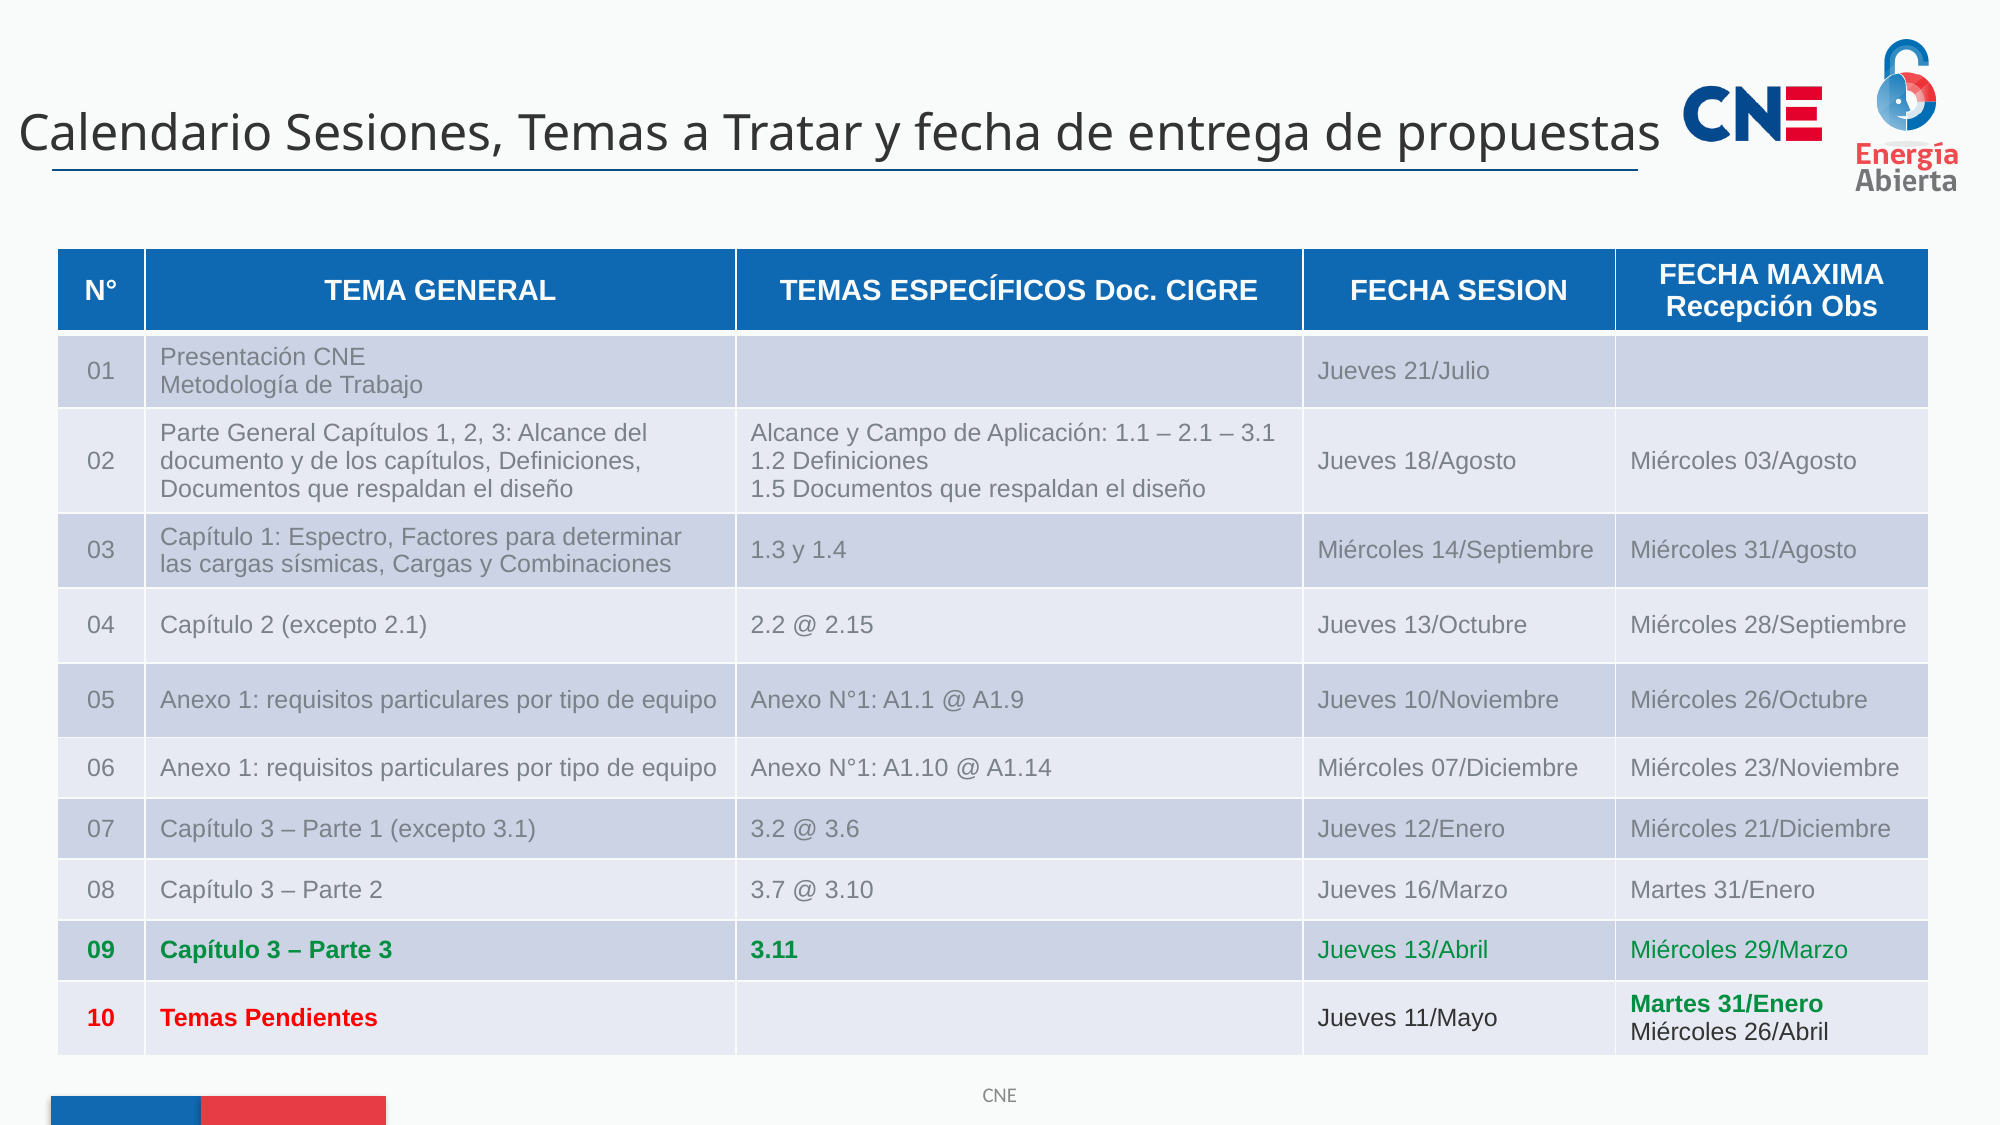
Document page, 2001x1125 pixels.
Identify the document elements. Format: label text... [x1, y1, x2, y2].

picture [1672, 75, 1833, 152]
table_cell Anexo 1: requisitos particulares por tipo de equipo [146, 664, 735, 737]
table_cell 01 [58, 336, 144, 407]
table_cell [737, 982, 1302, 1055]
table_cell Capítulo 3 – Parte 3 [146, 921, 735, 980]
table_cell 3.7 @ 3.10 [737, 860, 1302, 919]
table_cell Capítulo 1: Espectro, Factores para determinar las cargas sísmicas, Cargas y Combinaciones [146, 514, 735, 587]
table_cell 06 [58, 738, 144, 797]
table_cell Jueves 12/Enero [1304, 799, 1615, 858]
table_cell Jueves 13/Abril [1304, 921, 1615, 980]
table_cell Anexo N°1: A1.1 @ A1.9 [737, 664, 1302, 737]
table_cell Miércoles 28/Septiembre [1616, 589, 1928, 662]
table_cell 03 [58, 514, 144, 587]
table_cell 1.3 y 1.4 [737, 514, 1302, 587]
table_cell Miércoles 31/Agosto [1616, 514, 1928, 587]
table_cell Parte General Capítulos 1, 2, 3: Alcance del documento y de los capítulos, Definiciones, Documentos que respaldan el diseño [146, 409, 735, 512]
table_cell Miércoles 07/Diciembre [1304, 738, 1615, 797]
table_cell Jueves 11/Mayo [1304, 982, 1615, 1055]
table_cell 07 [58, 799, 144, 858]
table_header TEMAS ESPECÍFICOS Doc. CIGRE [737, 249, 1302, 330]
table_cell Temas Pendientes [146, 982, 735, 1055]
table_cell Capítulo 3 – Parte 2 [146, 860, 735, 919]
table_cell Miércoles 23/Noviembre [1616, 738, 1928, 797]
table_cell Miércoles 14/Septiembre [1304, 514, 1615, 587]
table_cell Miércoles 29/Marzo [1616, 921, 1928, 980]
table_cell 05 [58, 664, 144, 737]
table_cell [737, 336, 1302, 407]
table_cell Jueves 10/Noviembre [1304, 664, 1615, 737]
table_cell Miércoles 03/Agosto [1616, 409, 1928, 512]
table_header FECHA SESION [1304, 249, 1615, 330]
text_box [51, 1096, 386, 1125]
table_cell 04 [58, 589, 144, 662]
table_cell [1616, 336, 1928, 407]
table_cell 09 [58, 921, 144, 980]
picture [1852, 35, 1960, 193]
table_cell Jueves 16/Marzo [1304, 860, 1615, 919]
table_cell 10 [58, 982, 144, 1055]
table_cell Jueves 21/Julio [1304, 336, 1615, 407]
table_cell Capítulo 2 (excepto 2.1) [146, 589, 735, 662]
table_cell Alcance y Campo de Aplicación: 1.1 – 2.1 – 3.1 1.2 Definiciones 1.5 Documentos que respaldan el diseño [737, 409, 1302, 512]
table_cell Miércoles 26/Octubre [1616, 664, 1928, 737]
table_cell 2.2 @ 2.15 [737, 589, 1302, 662]
text_box Calendario Sesiones, Temas a Tratar y fecha de entrega de propuestas [3, 63, 1677, 168]
table_cell Jueves 13/Octubre [1304, 589, 1615, 662]
table_cell Jueves 18/Agosto [1304, 409, 1615, 512]
table_header FECHA MAXIMA Recepción Obs [1616, 249, 1928, 330]
table_cell Miércoles 21/Diciembre [1616, 799, 1928, 858]
table_cell 3.11 [737, 921, 1302, 980]
table_cell 3.2 @ 3.6 [737, 799, 1302, 858]
table_cell 08 [58, 860, 144, 919]
table_header TEMA GENERAL [146, 249, 735, 330]
table_cell Anexo N°1: A1.10 @ A1.14 [737, 738, 1302, 797]
text_box CNE [982, 1081, 1018, 1107]
table_cell Presentación CNE Metodología de Trabajo [146, 336, 735, 407]
table_cell 02 [58, 409, 144, 512]
table_cell Martes 31/Enero [1616, 860, 1928, 919]
table_cell Martes 31/Enero Miércoles 26/Abril [1616, 982, 1928, 1055]
table_header N° [58, 249, 144, 330]
table_cell Capítulo 3 – Parte 1 (excepto 3.1) [146, 799, 735, 858]
table_cell Anexo 1: requisitos particulares por tipo de equipo [146, 738, 735, 797]
